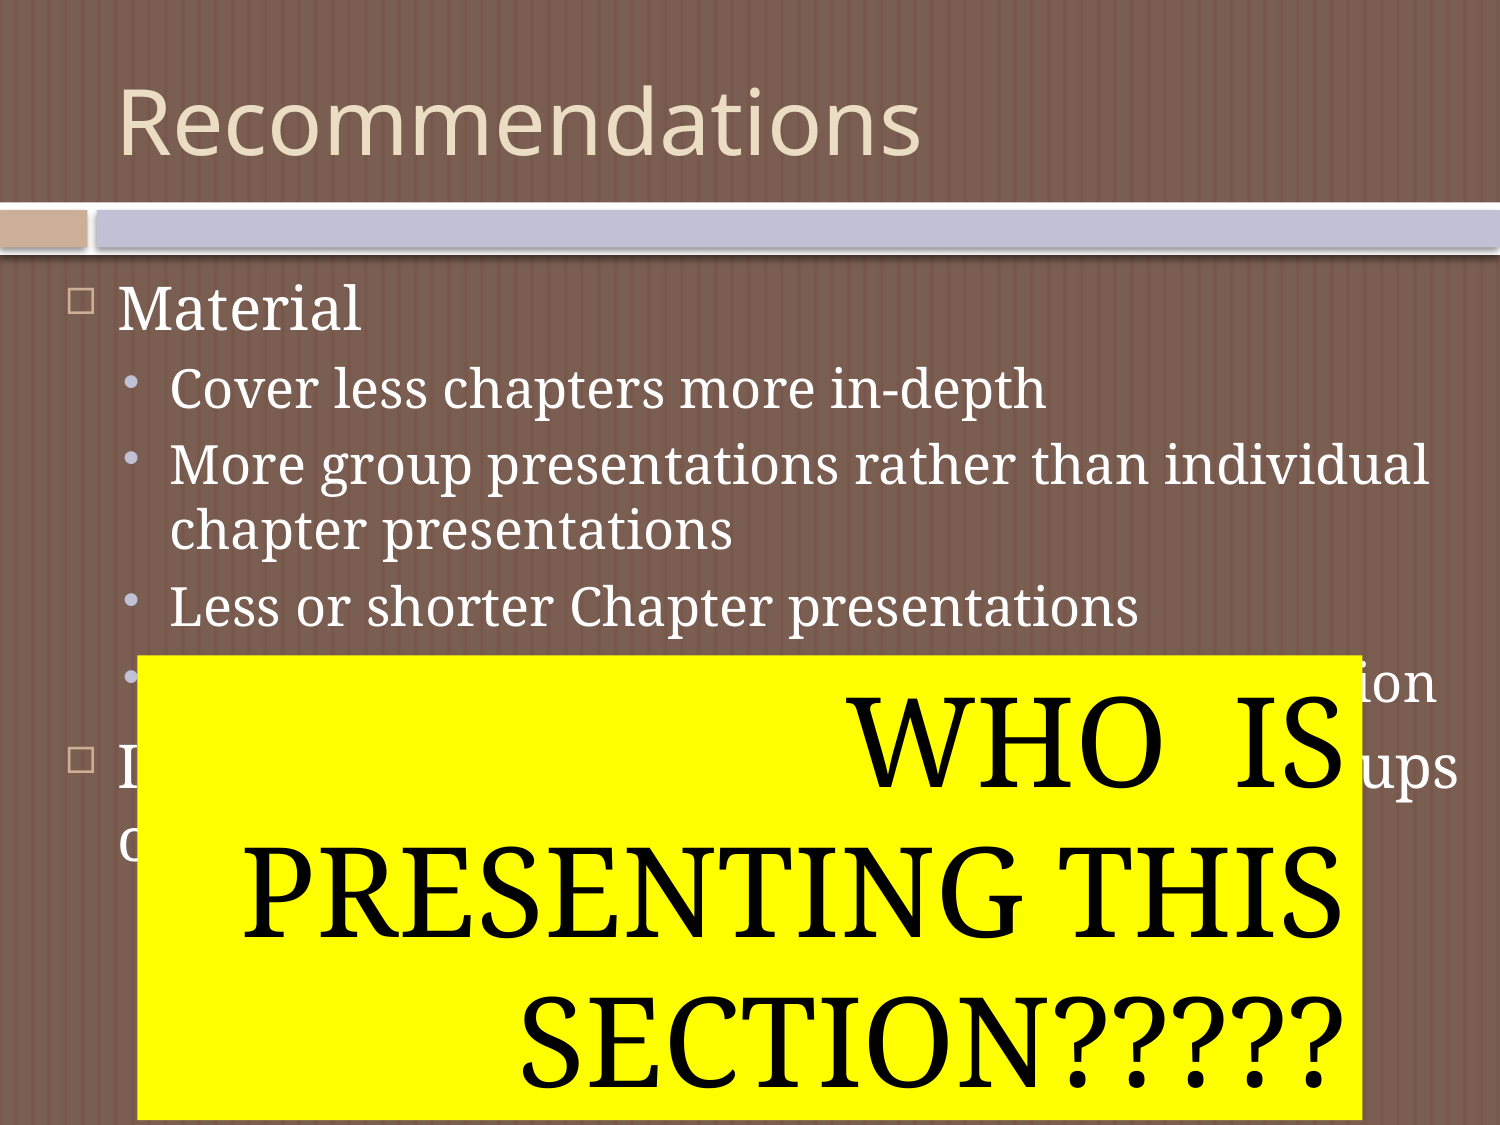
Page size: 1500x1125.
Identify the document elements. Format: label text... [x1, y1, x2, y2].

list Material Cover less chapters more in-depth More group presentations rather than individual chapter presentations Less or shorter Chapter presentations Breaking up presentations with more application Instead of mixing personality types, try groups of similar personality types (Myers-Briggs) [50, 262, 1500, 1125]
title Recommendations [100, 37, 1438, 200]
text_box WHO IS PRESENTING THIS SECTION????? [137, 655, 1363, 1121]
